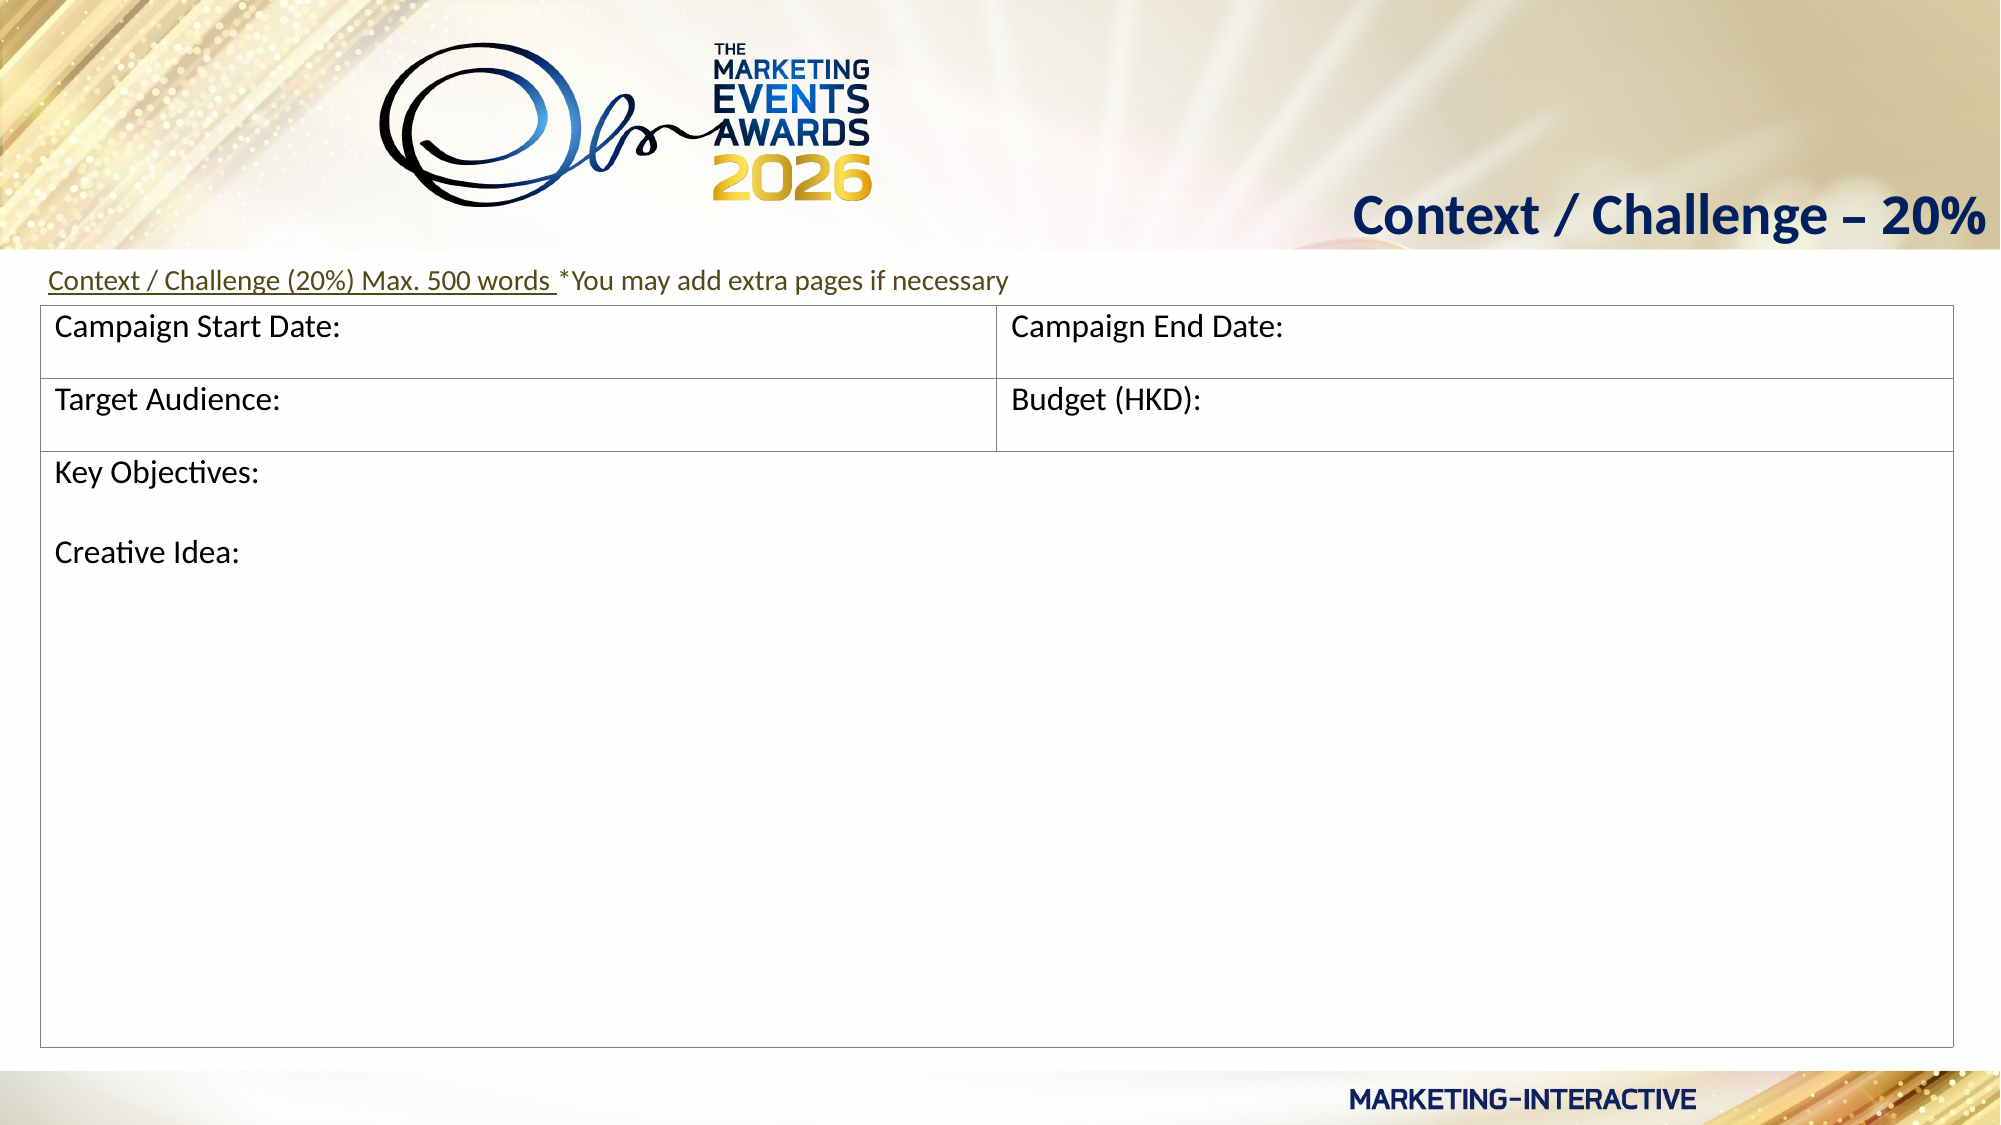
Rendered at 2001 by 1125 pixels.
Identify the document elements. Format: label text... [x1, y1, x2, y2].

table_cell Budget (HKD): [997, 379, 1953, 451]
table_cell Key Objectives: Creative Idea: [41, 452, 1953, 1047]
table_header Campaign End Date: [997, 306, 1953, 378]
table_header Campaign Start Date: [41, 306, 996, 378]
text_box Context / Challenge (20%) Max. 500 words *You may add extra pages if necessary [33, 254, 1114, 305]
text_box Context / Challenge – 20% [1338, 167, 2000, 255]
table_cell Target Audience: [41, 379, 996, 451]
picture [0, 0, 2000, 1125]
